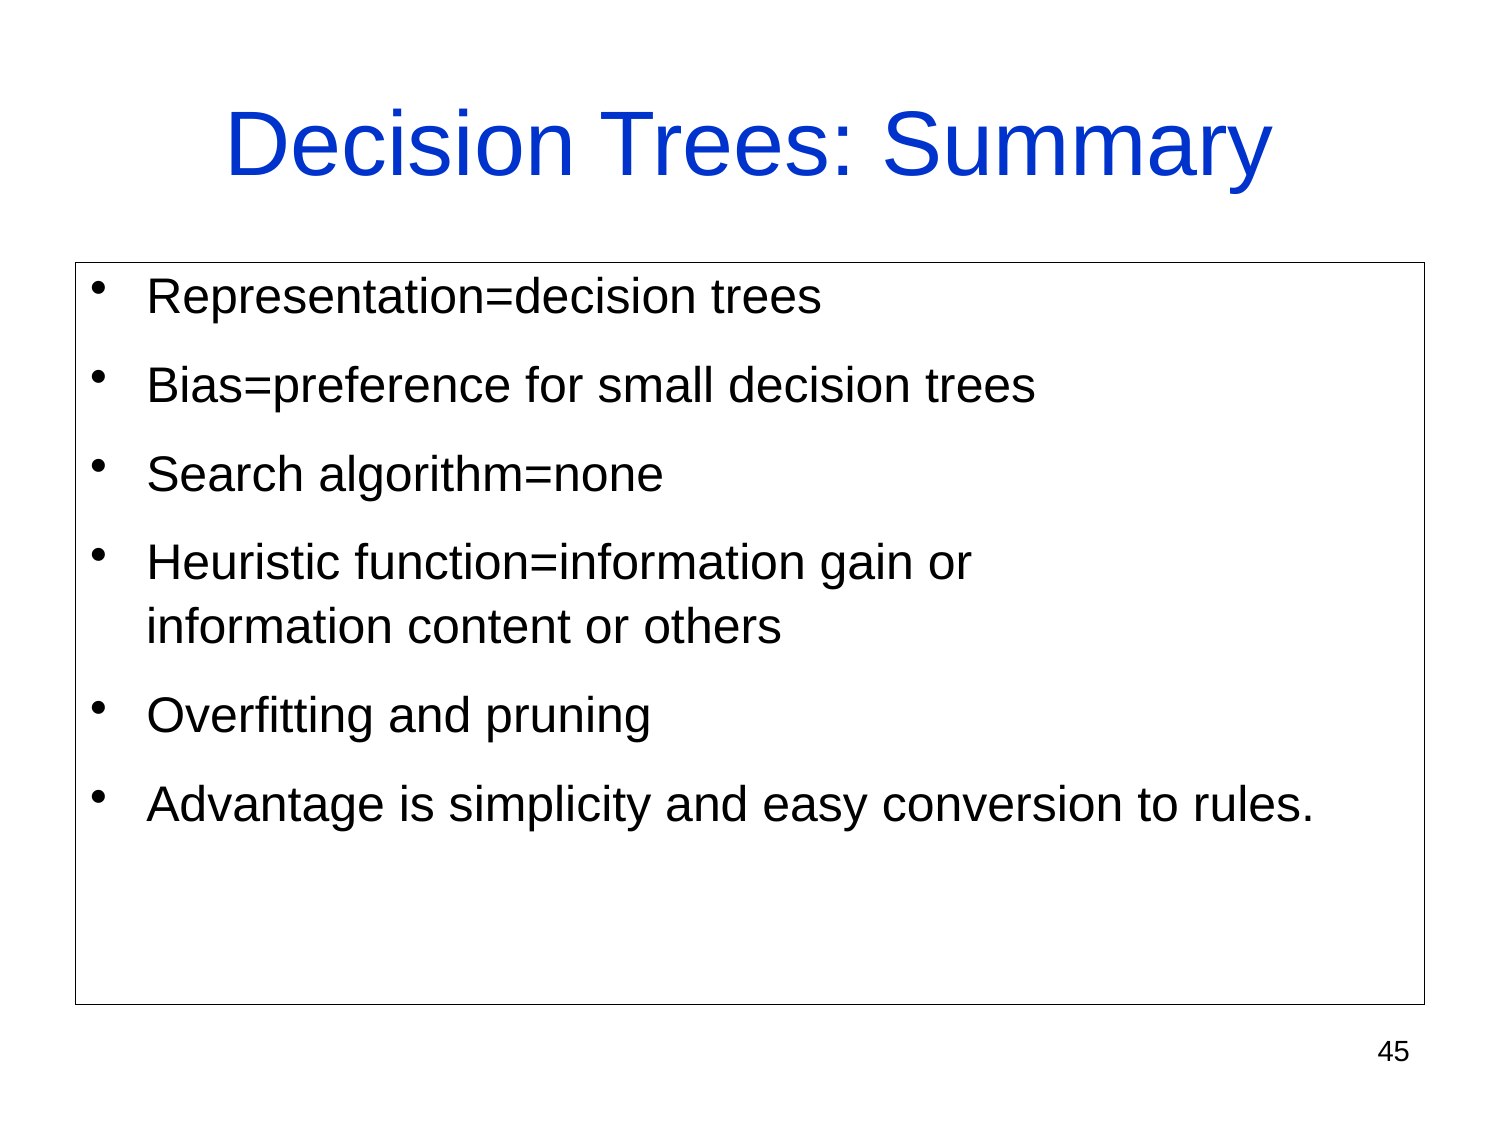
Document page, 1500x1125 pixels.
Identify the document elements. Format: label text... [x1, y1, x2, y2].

title Decision Trees: Summary [75, 45, 1425, 233]
slide_number 45 [1074, 1024, 1426, 1103]
list Representation=decision trees Bias=preference for small decision trees Search algorithm=none Heuristic function=information gain or information content or others Overfitting and pruning Advantage is simplicity and easy conversion to rules. [75, 262, 1425, 1005]
